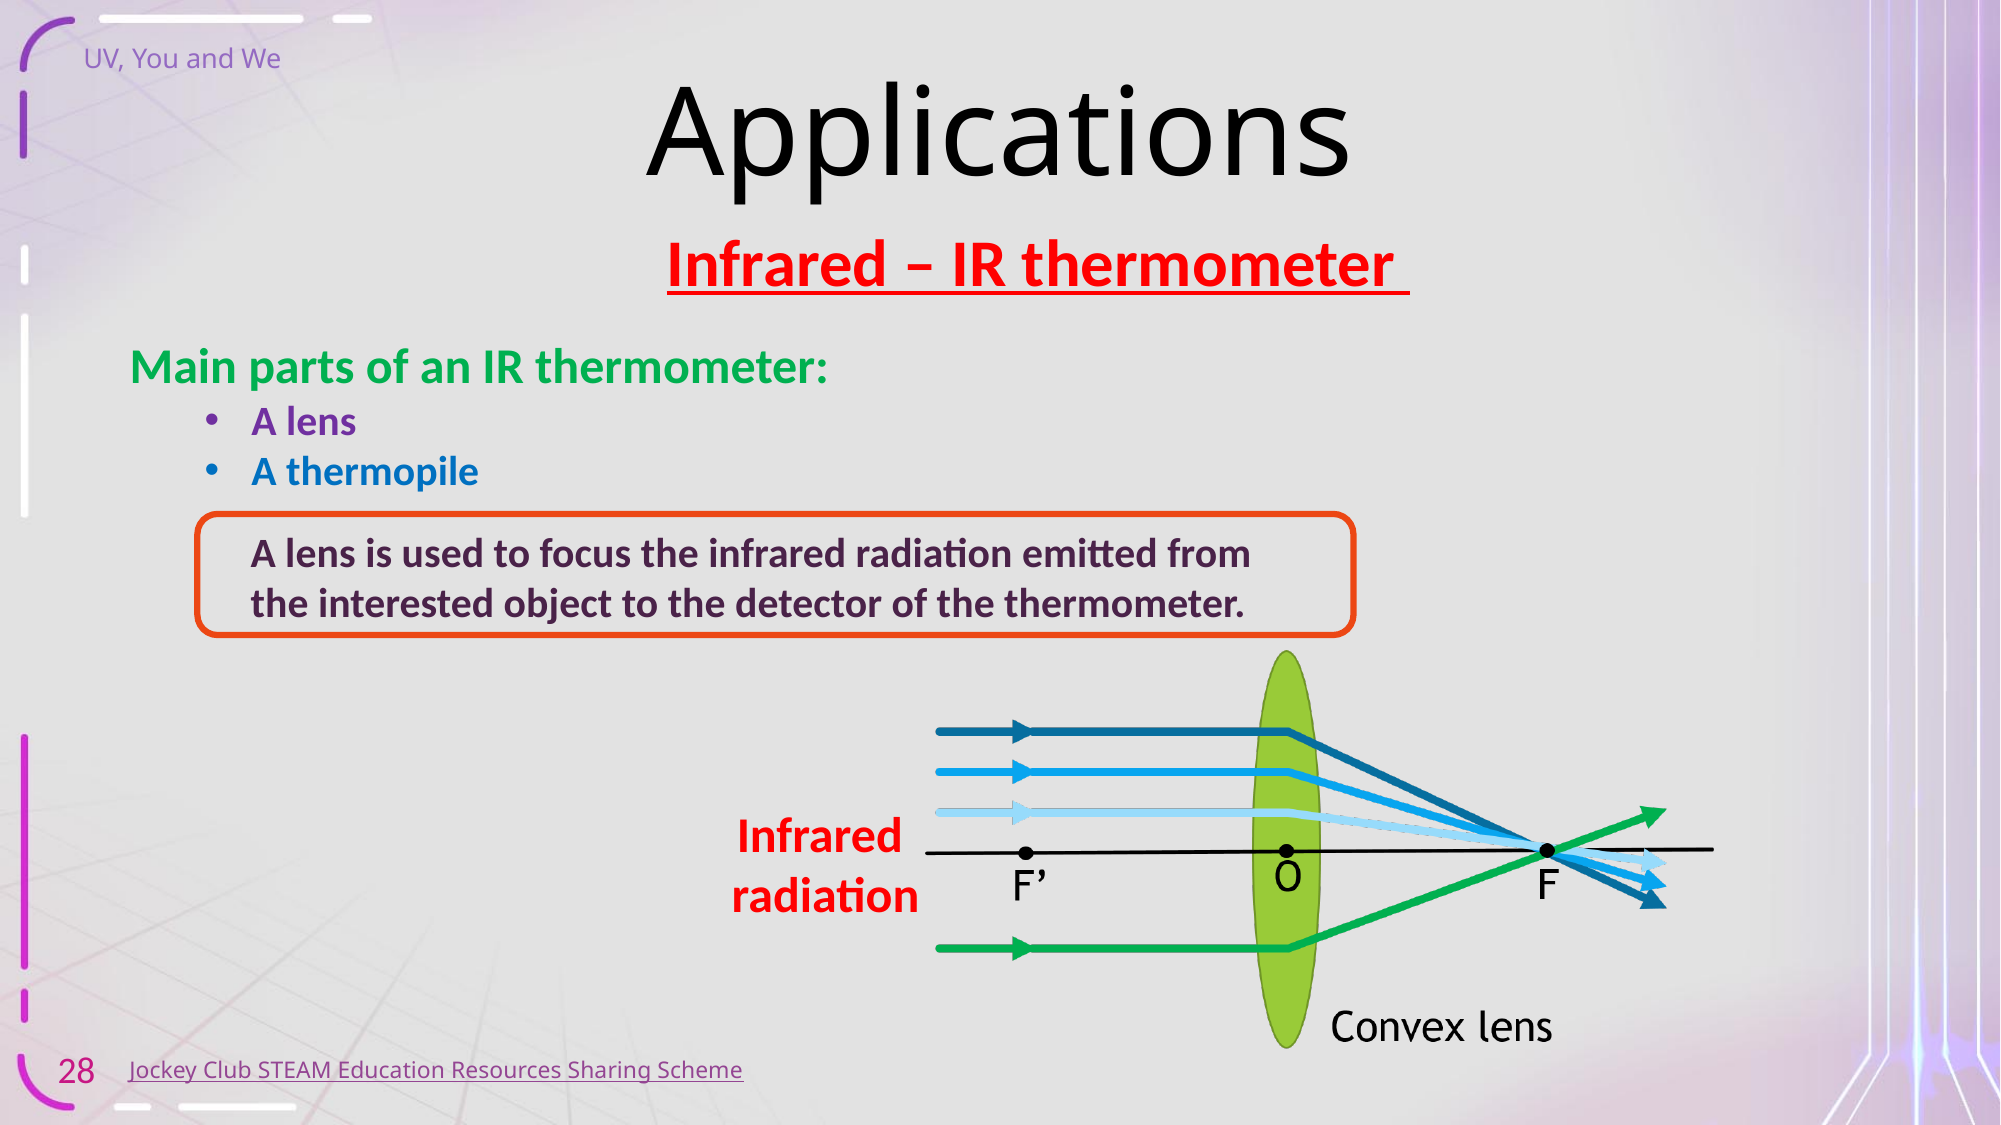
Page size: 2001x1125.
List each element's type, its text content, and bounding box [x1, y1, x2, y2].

title Applications [99, 45, 1900, 233]
text_box [195, 511, 1356, 638]
picture [0, 0, 2001, 1125]
text_box Main parts of an IR thermometer: A lens A thermopile [114, 326, 845, 562]
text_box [715, 649, 1714, 1076]
text_box Infrared – IR thermometer [651, 212, 1426, 307]
text_box A lens is used to focus the infrared radiation emitted from the interested object to the detector of the thermometer. [235, 518, 1342, 634]
